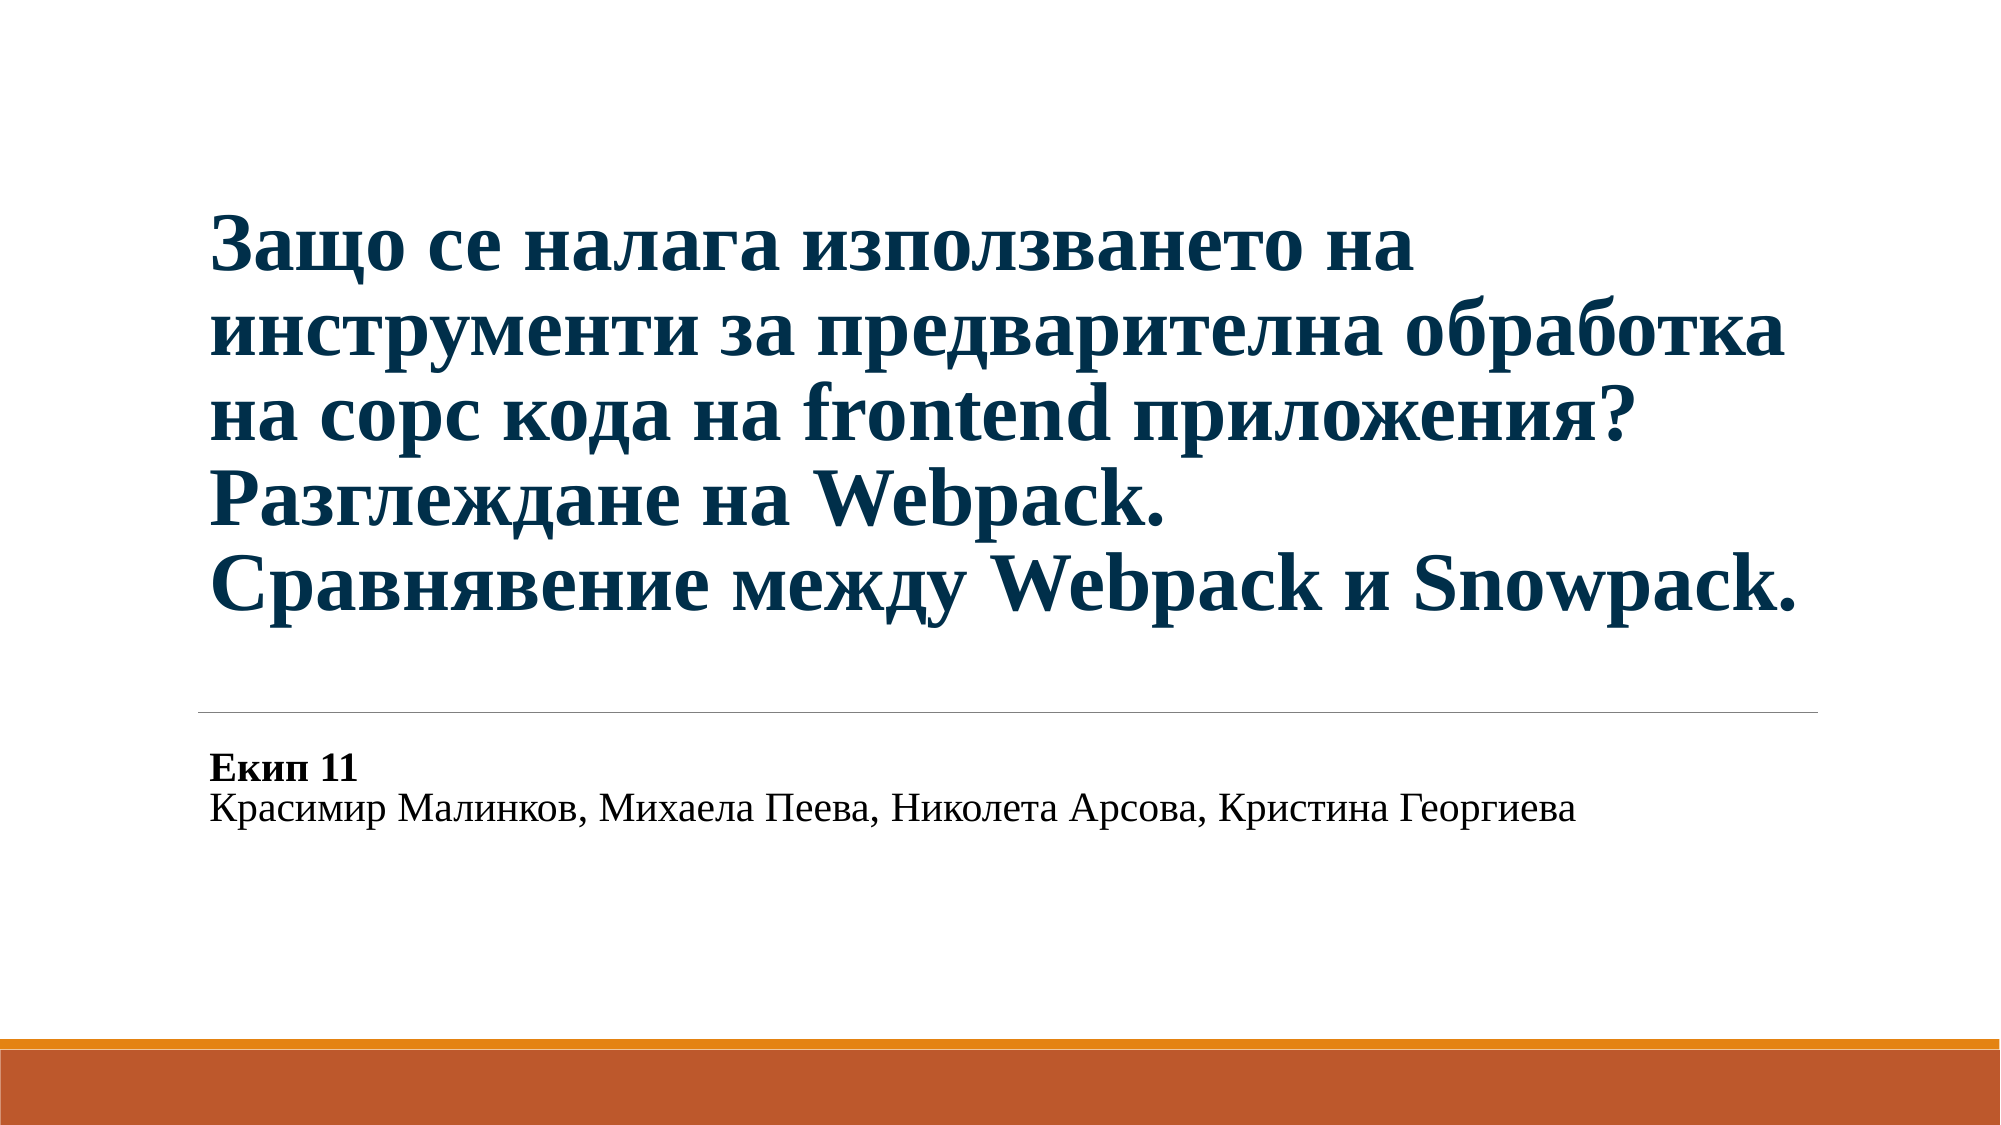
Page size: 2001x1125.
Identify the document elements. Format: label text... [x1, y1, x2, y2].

text_box Екип 11 Красимир Малинков, Михаела Пеева, Николета Арсова, Кристина Георгиева [194, 734, 1738, 816]
title Защо се налага използването на инструменти за предварителна обработка на сорс кода на frontend приложения? Разглеждане на Webpack. Сравнявение между Webpack и Snowpack. [194, 149, 1845, 735]
